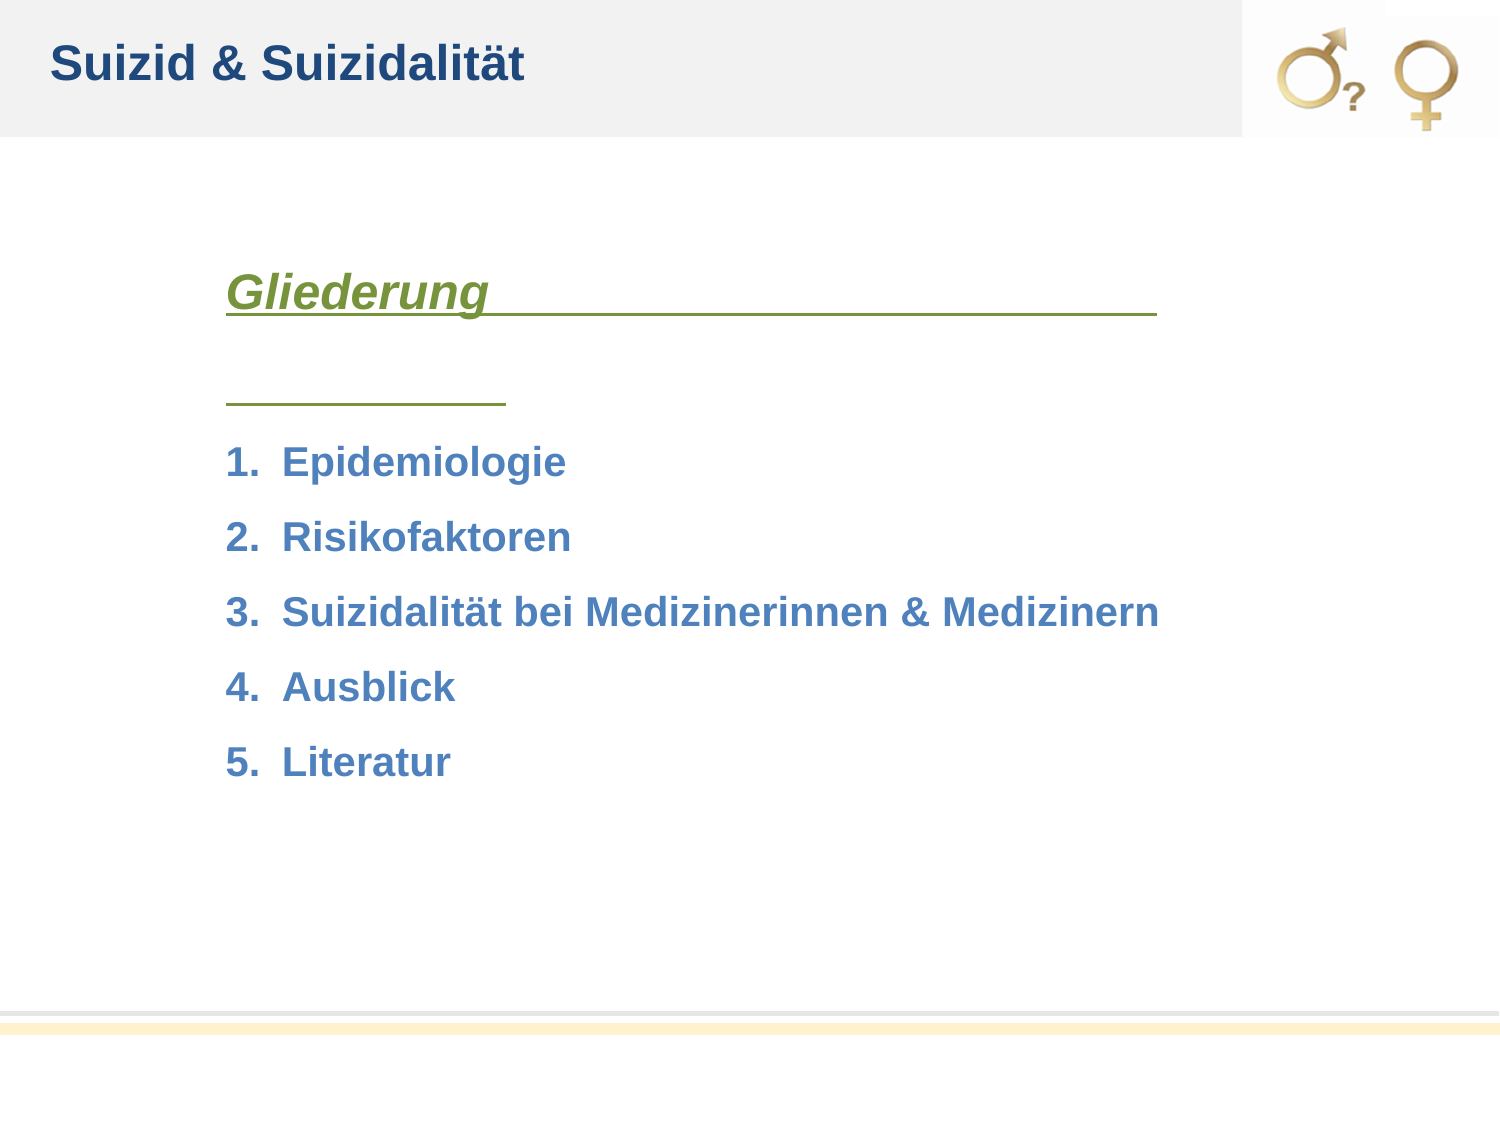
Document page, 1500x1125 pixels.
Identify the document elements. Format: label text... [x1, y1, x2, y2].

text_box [0, 0, 1500, 138]
text_box [0, 1022, 1500, 1036]
picture [0, 1011, 1500, 1016]
text_box Gliederung _________________ Epidemiologie Risikofaktoren Suizidalität bei Medizinerinnen & Medizinern Ausblick Literatur [210, 222, 1184, 838]
